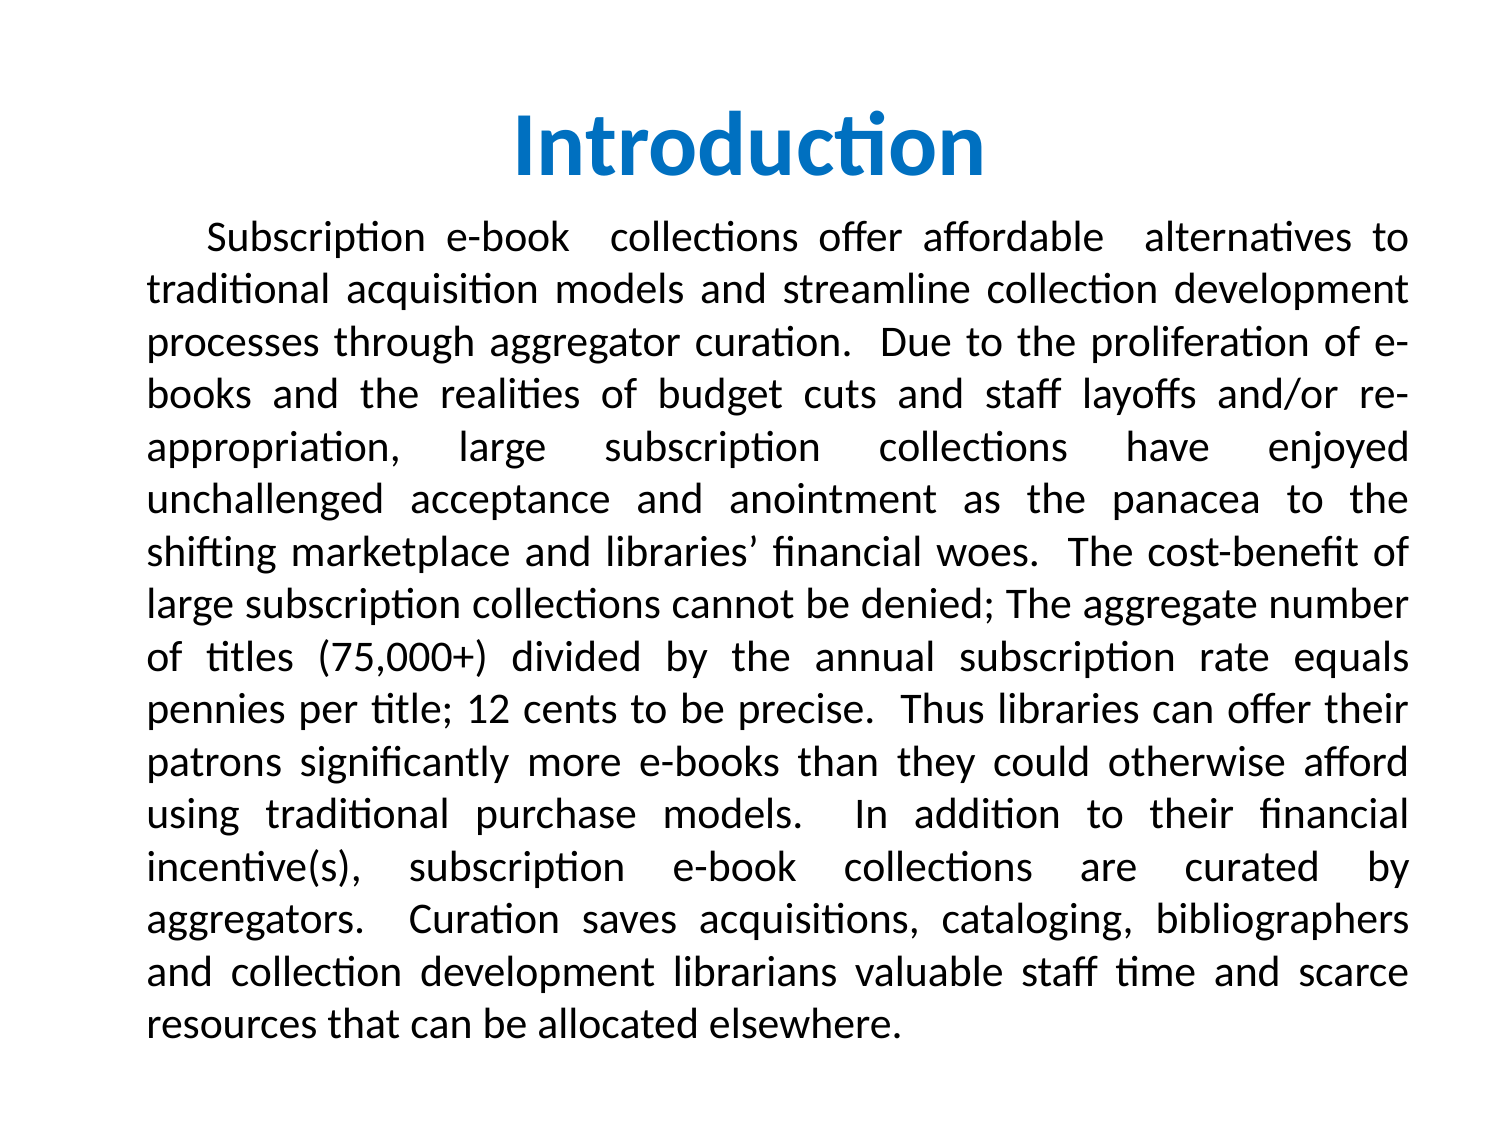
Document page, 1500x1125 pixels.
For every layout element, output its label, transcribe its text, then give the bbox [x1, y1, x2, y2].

title Introduction [75, 45, 1425, 200]
list Subscription e-book collections offer affordable alternatives to traditional acquisition models and streamline collection development processes through aggregator curation. Due to the proliferation of e-books and the realities of budget cuts and staff layoffs and/or re-appropriation, large subscription collections have enjoyed unchallenged acceptance and anointment as the panacea to the shifting marketplace and libraries’ financial woes. The cost-benefit of large subscription collections cannot be denied; The aggregate number of titles (75,000+) divided by the annual subscription rate equals pennies per title; 12 cents to be precise. Thus libraries can offer their patrons significantly more e-books than they could otherwise afford using traditional purchase models. In addition to their financial incentive(s), subscription e-book collections are curated by aggregators. Curation saves acquisitions, cataloging, bibliographers and collection development librarians valuable staff time and scarce resources that can be allocated elsewhere. [75, 200, 1425, 1063]
